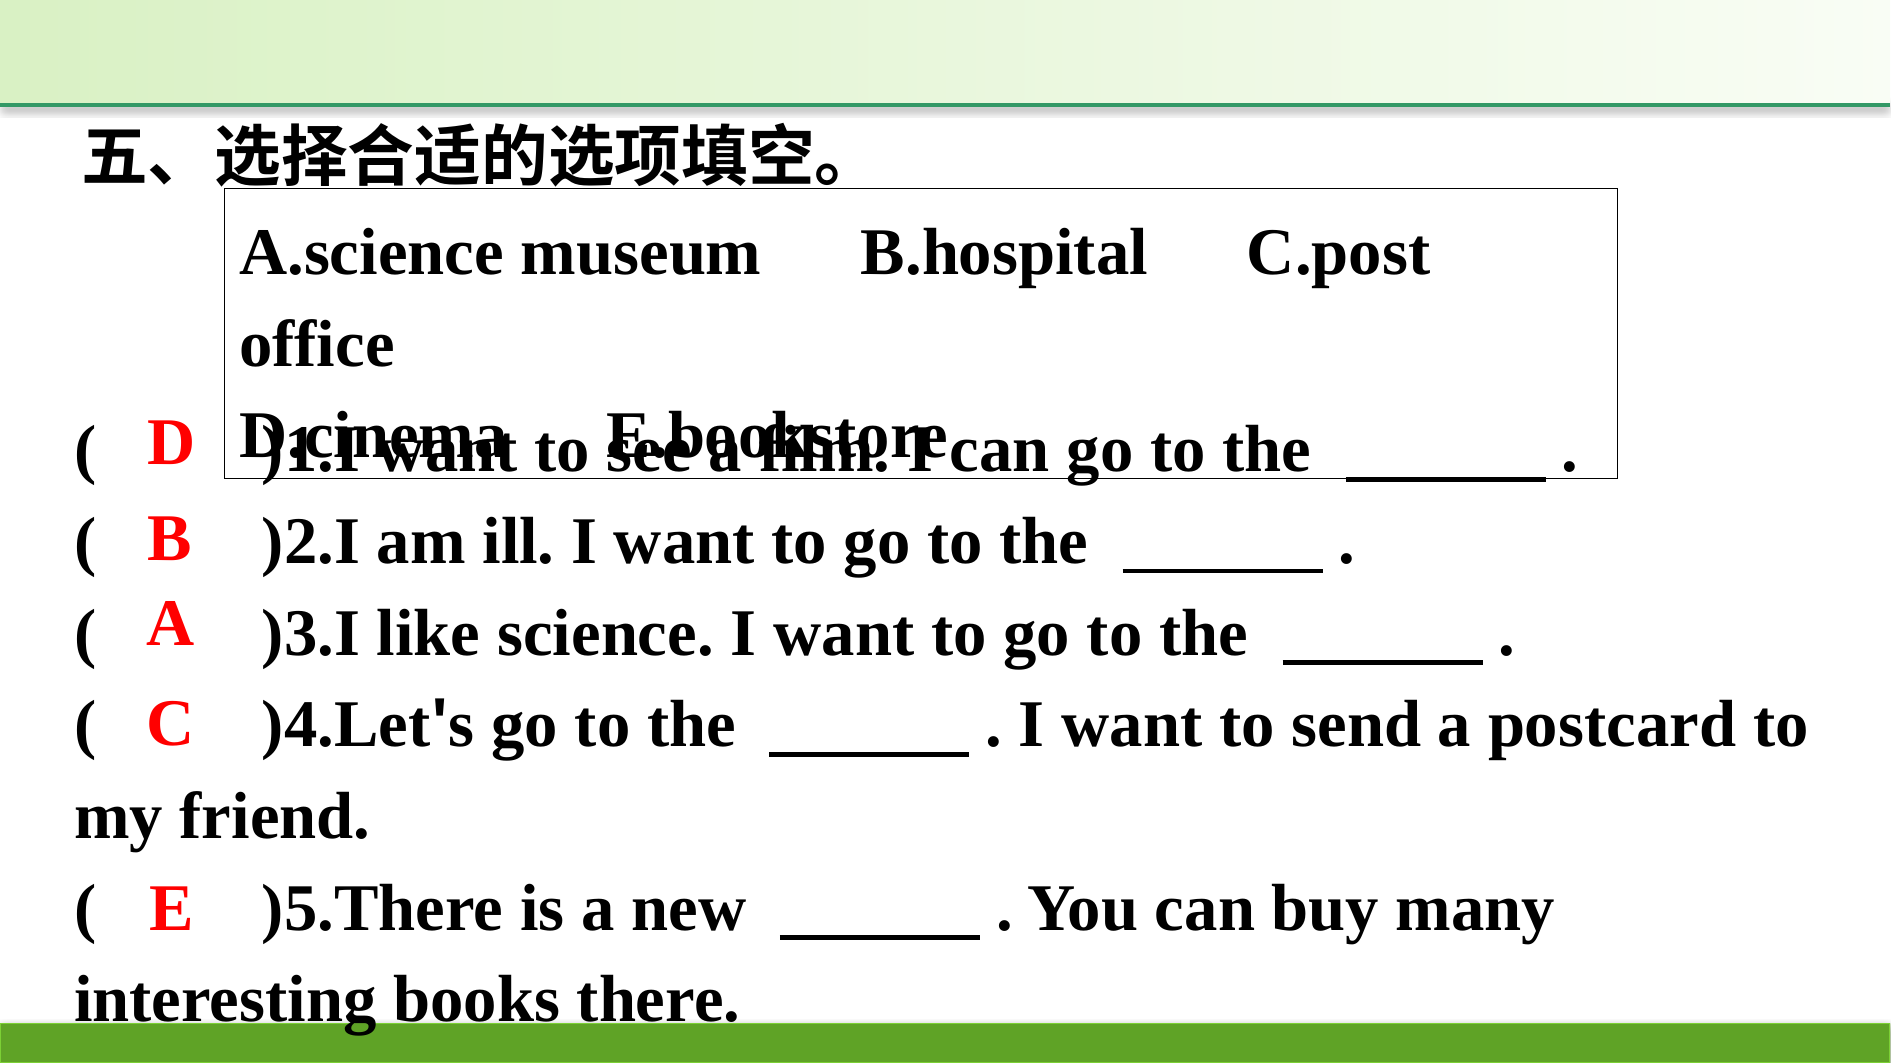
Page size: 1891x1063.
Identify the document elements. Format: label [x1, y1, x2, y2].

text_box [59, 94, 1833, 1050]
